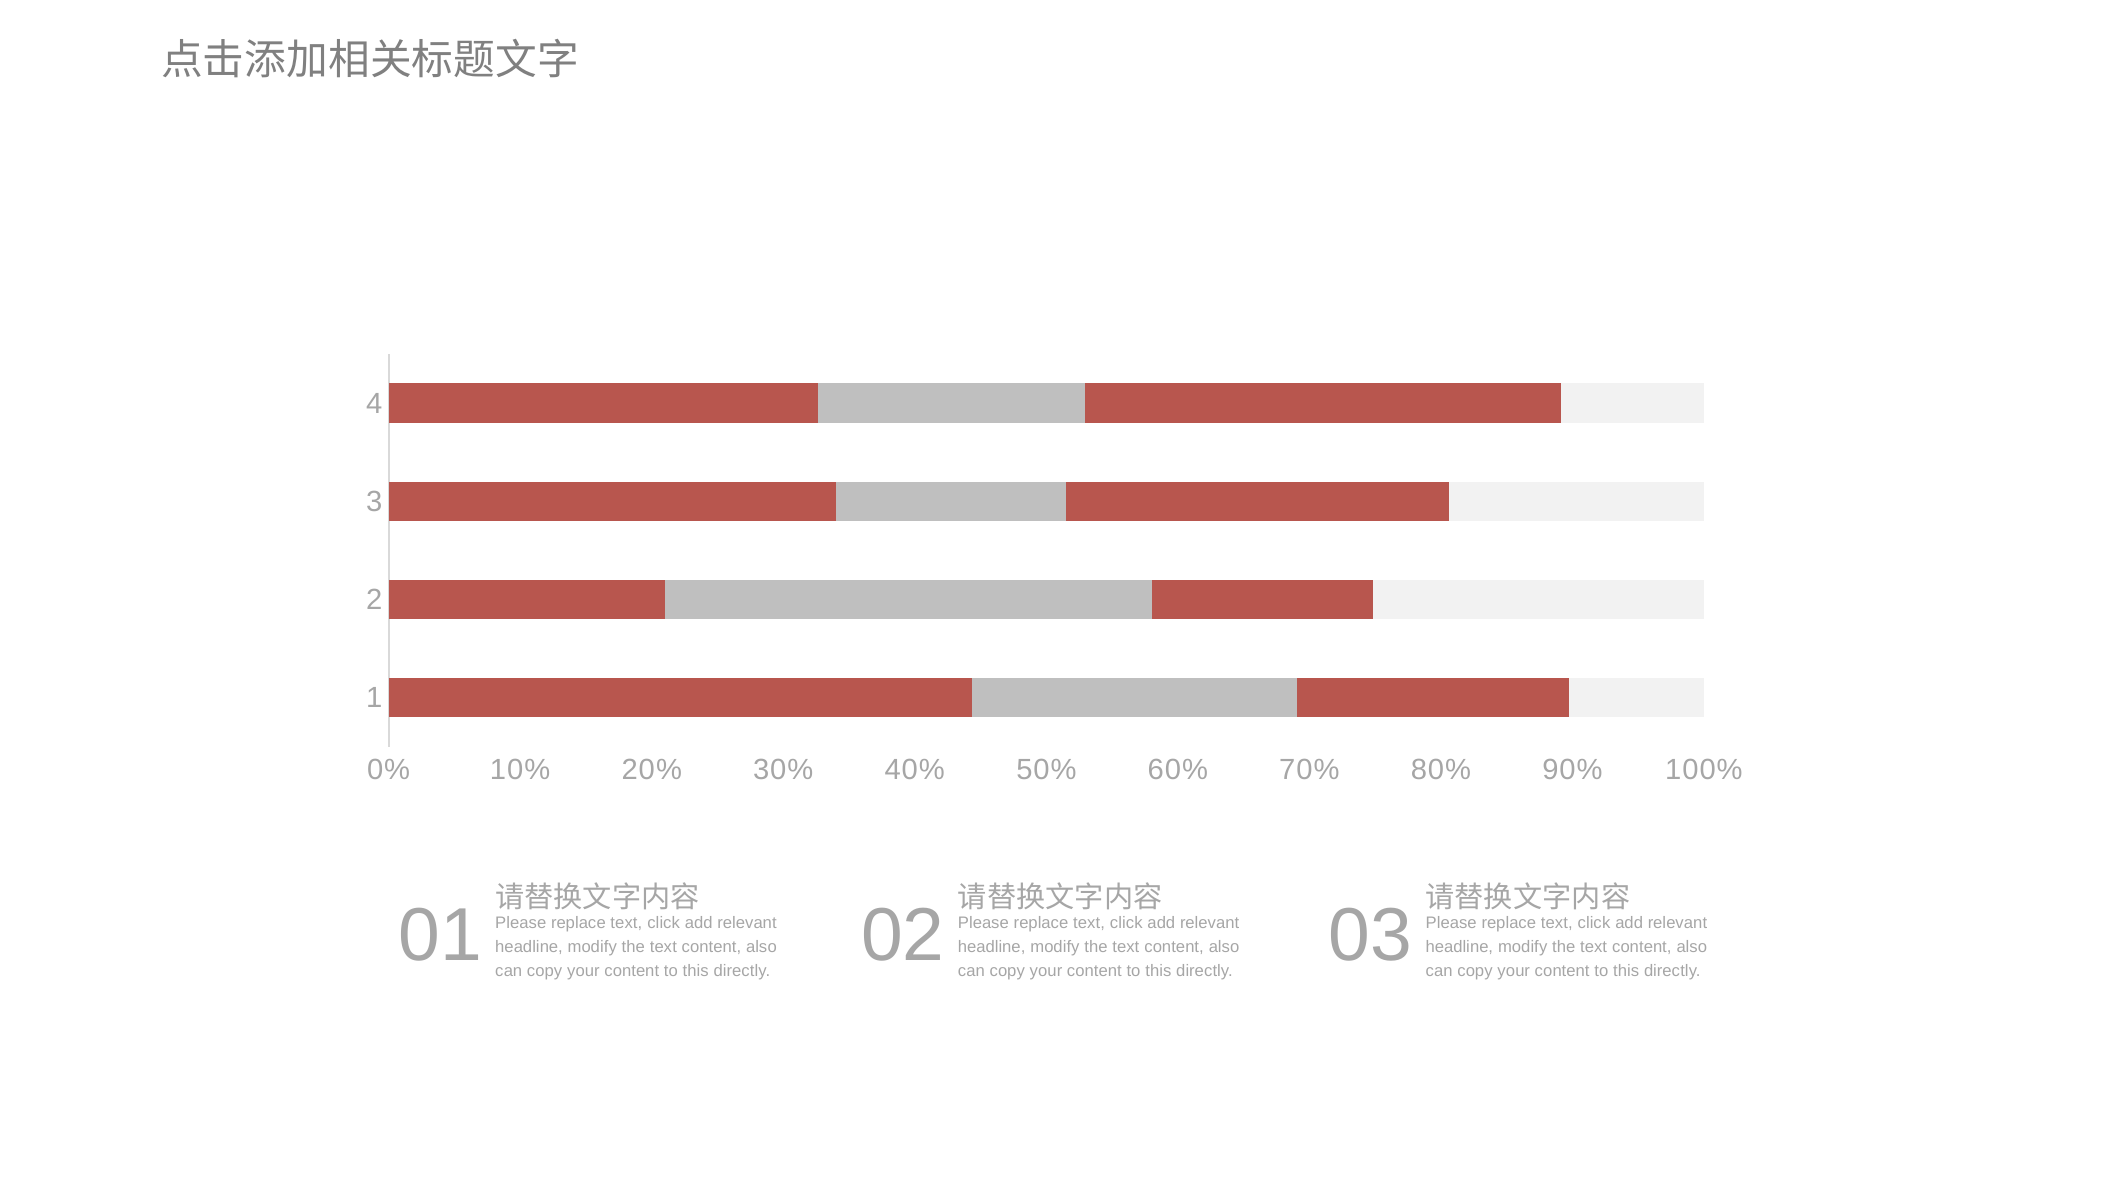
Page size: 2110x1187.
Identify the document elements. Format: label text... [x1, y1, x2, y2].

chart [337, 345, 1773, 795]
text_box 点击添加相关标题文字 [145, 22, 630, 94]
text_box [382, 859, 793, 984]
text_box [1313, 859, 1722, 984]
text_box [845, 859, 1260, 984]
